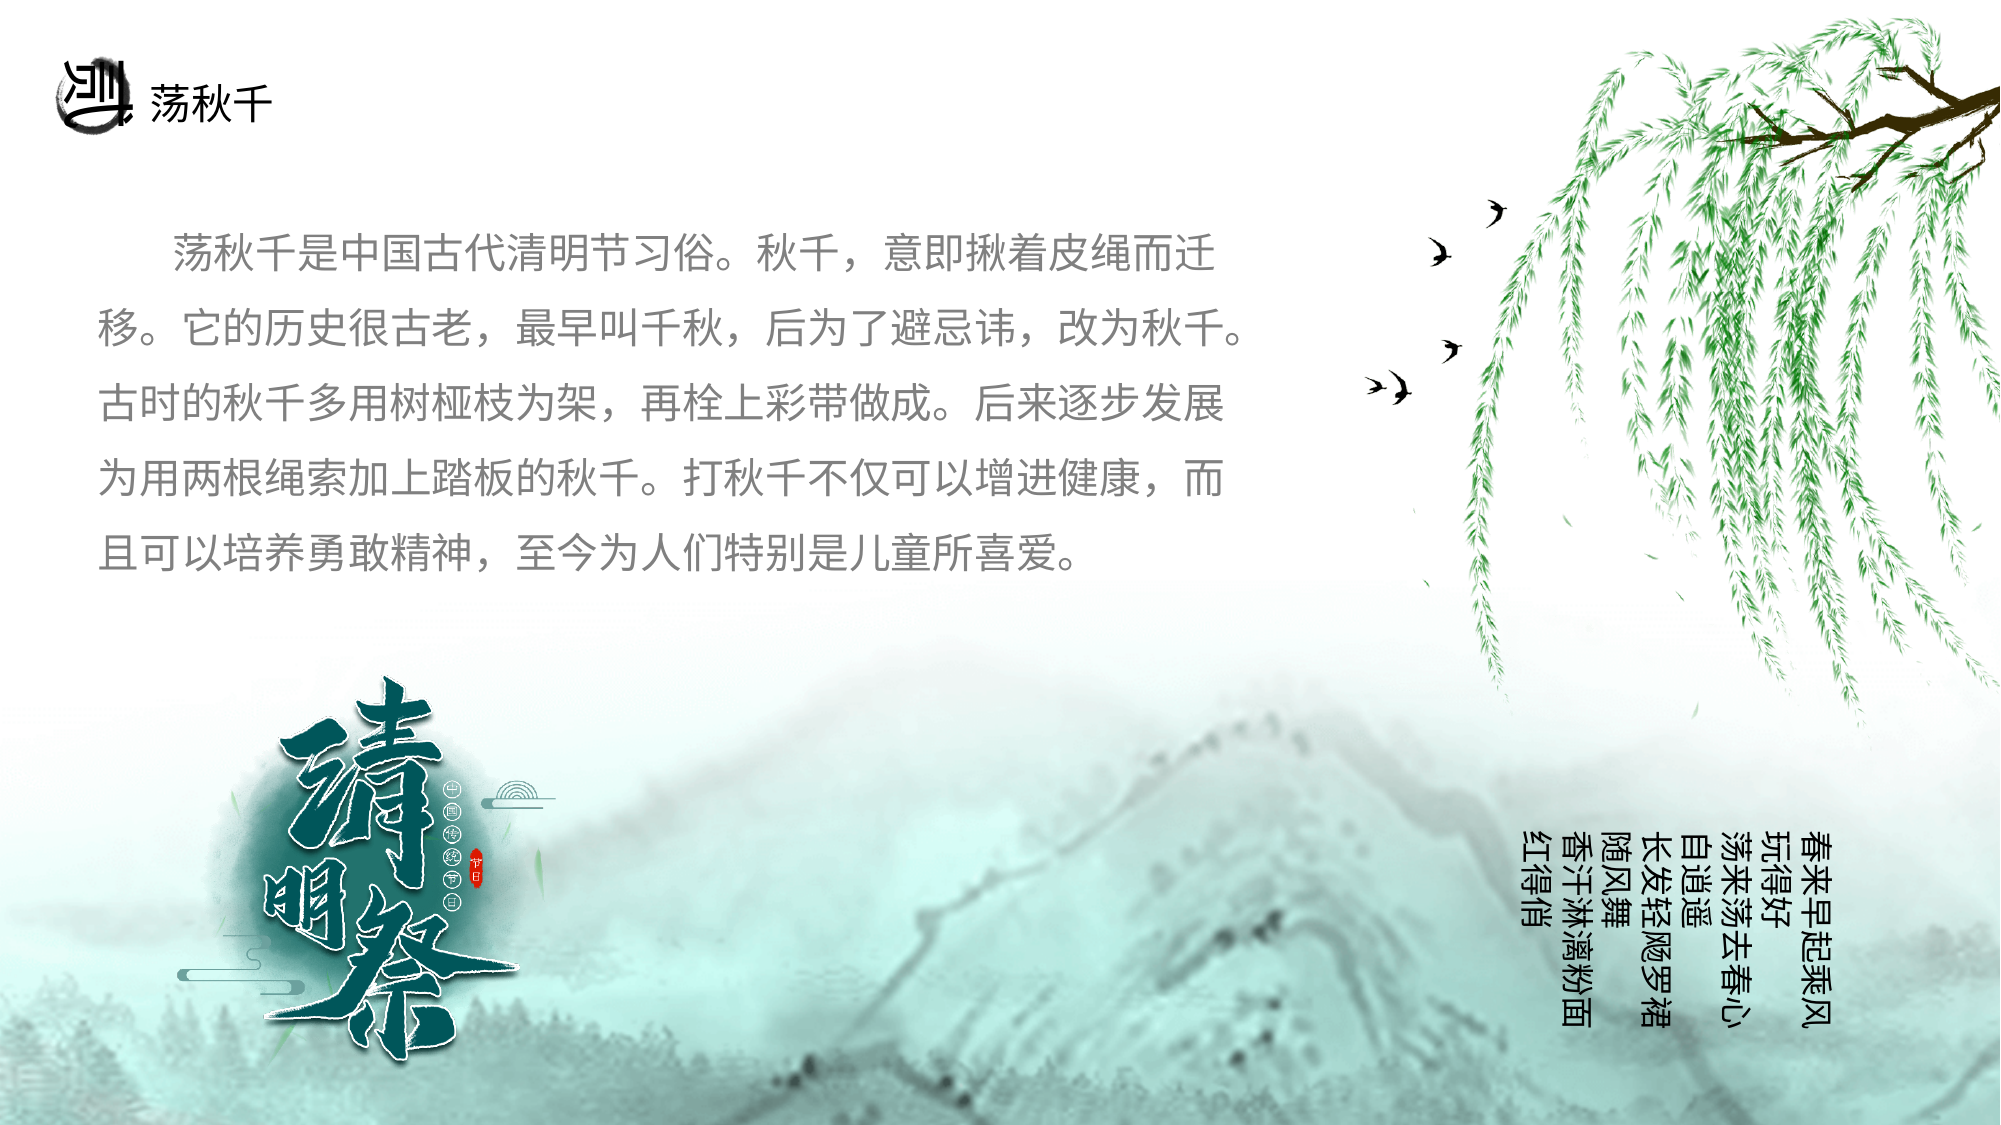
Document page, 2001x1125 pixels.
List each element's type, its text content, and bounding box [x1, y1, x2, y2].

text_box 荡秋千 [179, 70, 290, 136]
picture [0, 0, 2000, 1125]
